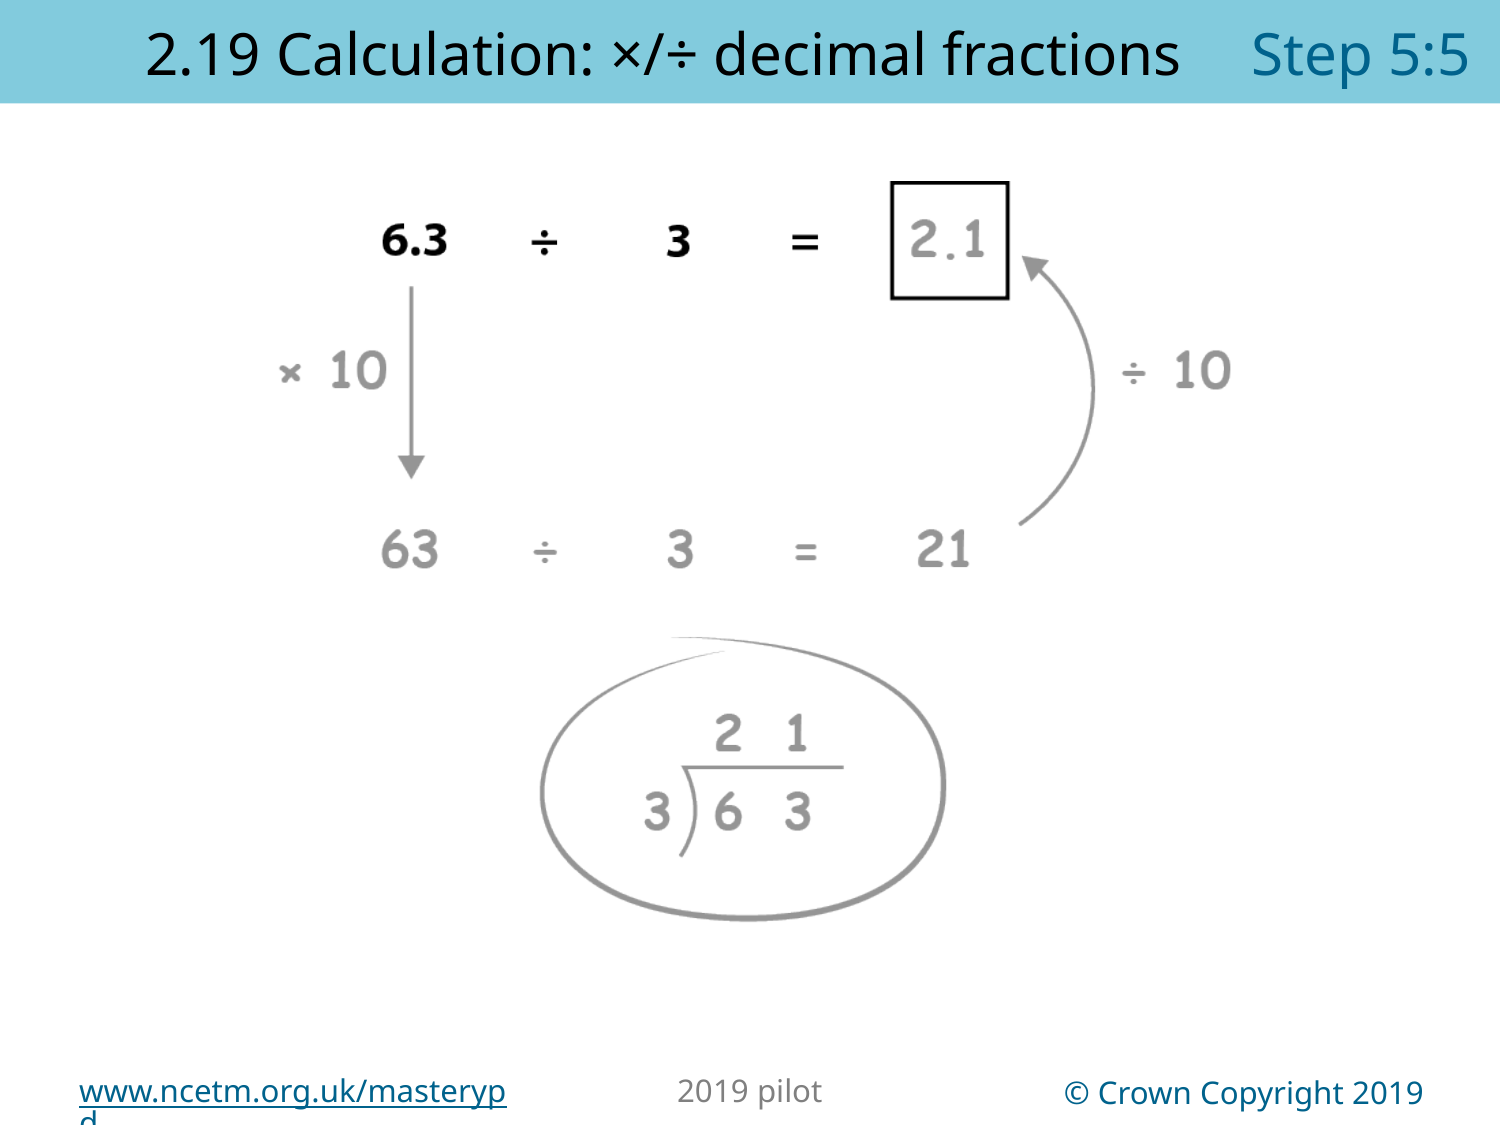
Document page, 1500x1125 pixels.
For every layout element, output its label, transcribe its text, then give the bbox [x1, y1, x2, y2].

list 2.19 Calculation: ×/÷ decimal fractions Step 5:5 [0, 0, 1500, 104]
picture [190, 181, 1310, 944]
